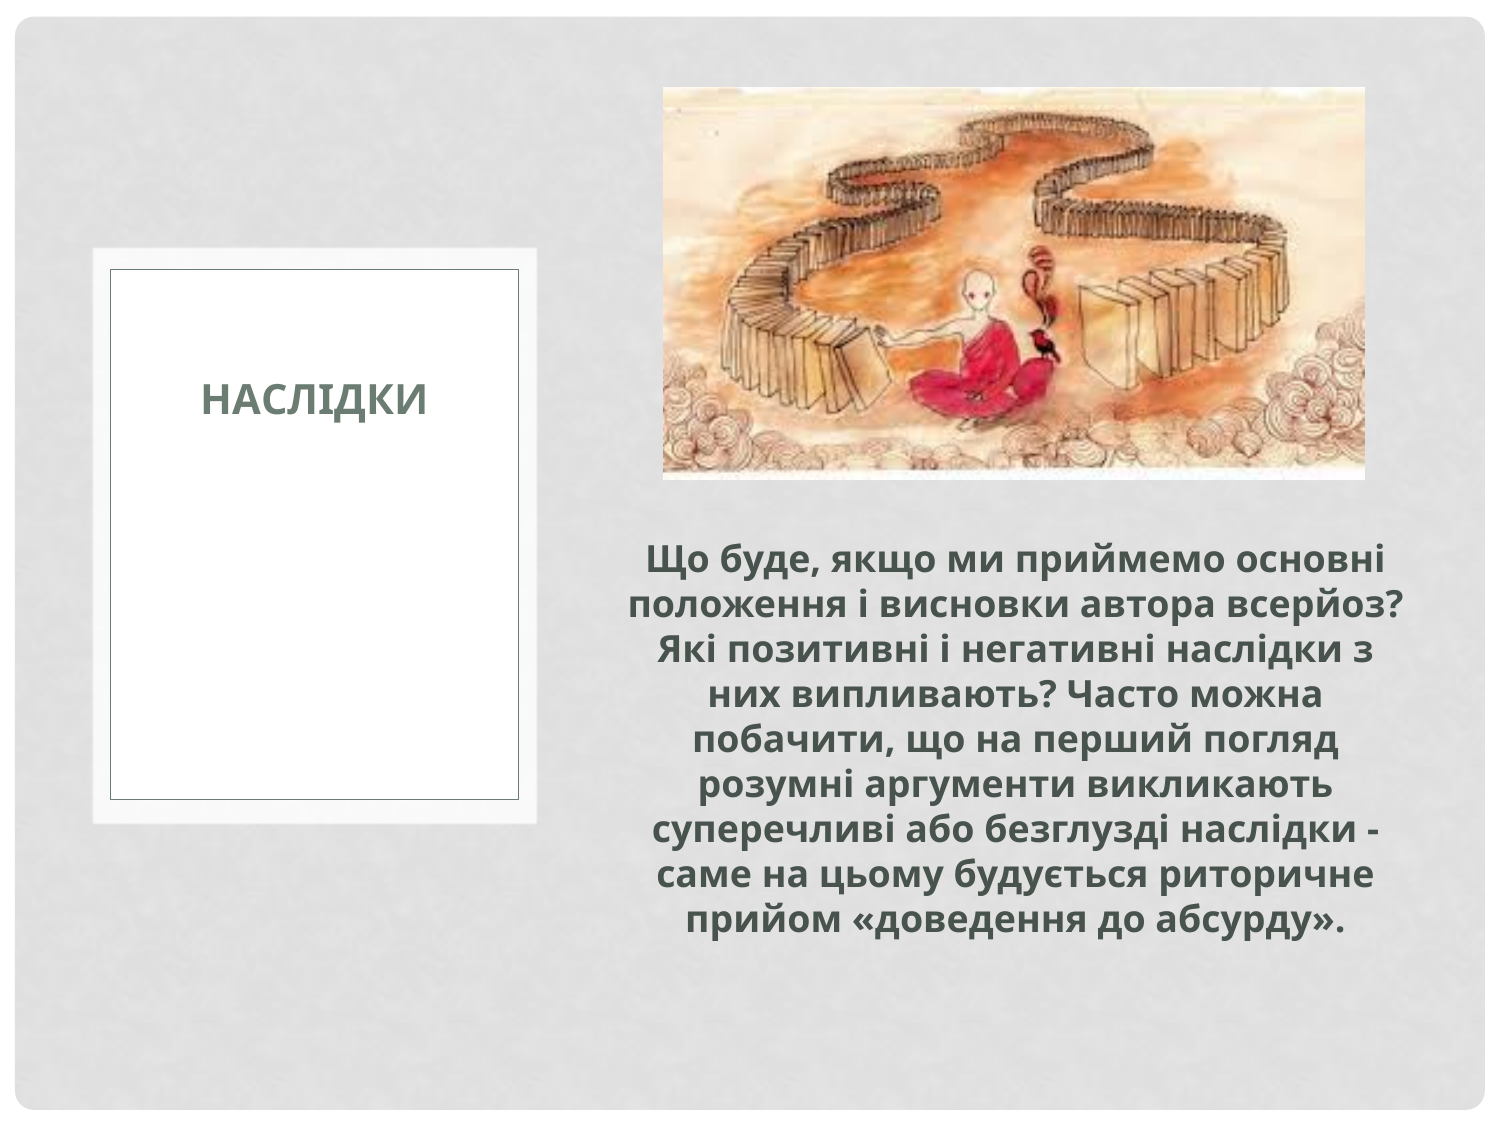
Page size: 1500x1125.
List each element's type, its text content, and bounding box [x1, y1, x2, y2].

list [663, 87, 1365, 480]
title Наслідки [126, 284, 504, 480]
list Що буде, якщо ми приймемо основні положення і висновки автора всерйоз? Які позитивні і негативні наслідки з них випливають? Часто можна побачити, що на перший погляд розумні аргументи викликають суперечливі або безглузді наслідки - саме на цьому будується риторичне прийом «доведення до абсурду». [608, 527, 1424, 929]
